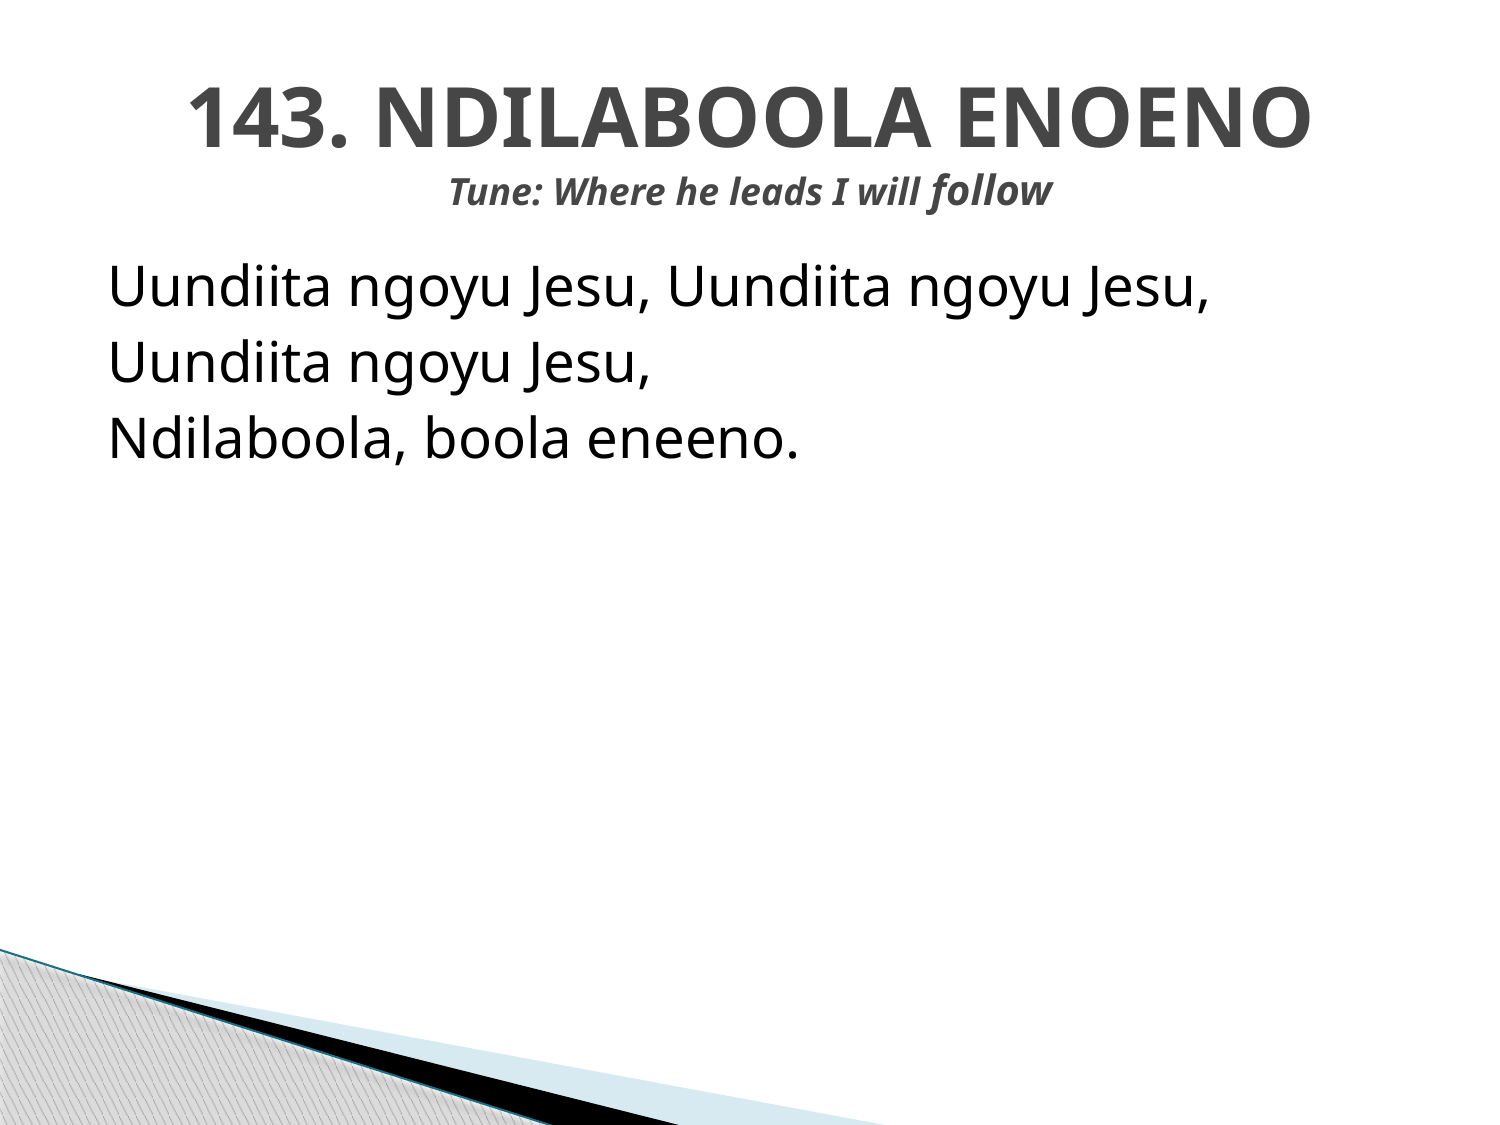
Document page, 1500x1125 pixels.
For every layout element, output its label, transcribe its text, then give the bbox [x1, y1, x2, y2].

list Uundiita ngoyu Jesu, Uundiita ngoyu Jesu, Uundiita ngoyu Jesu, Ndilaboola, boola eneeno. [75, 243, 1425, 986]
title 143. NDILABOOLA ENOENO Tune: Where he leads I will follow [75, 45, 1425, 233]
